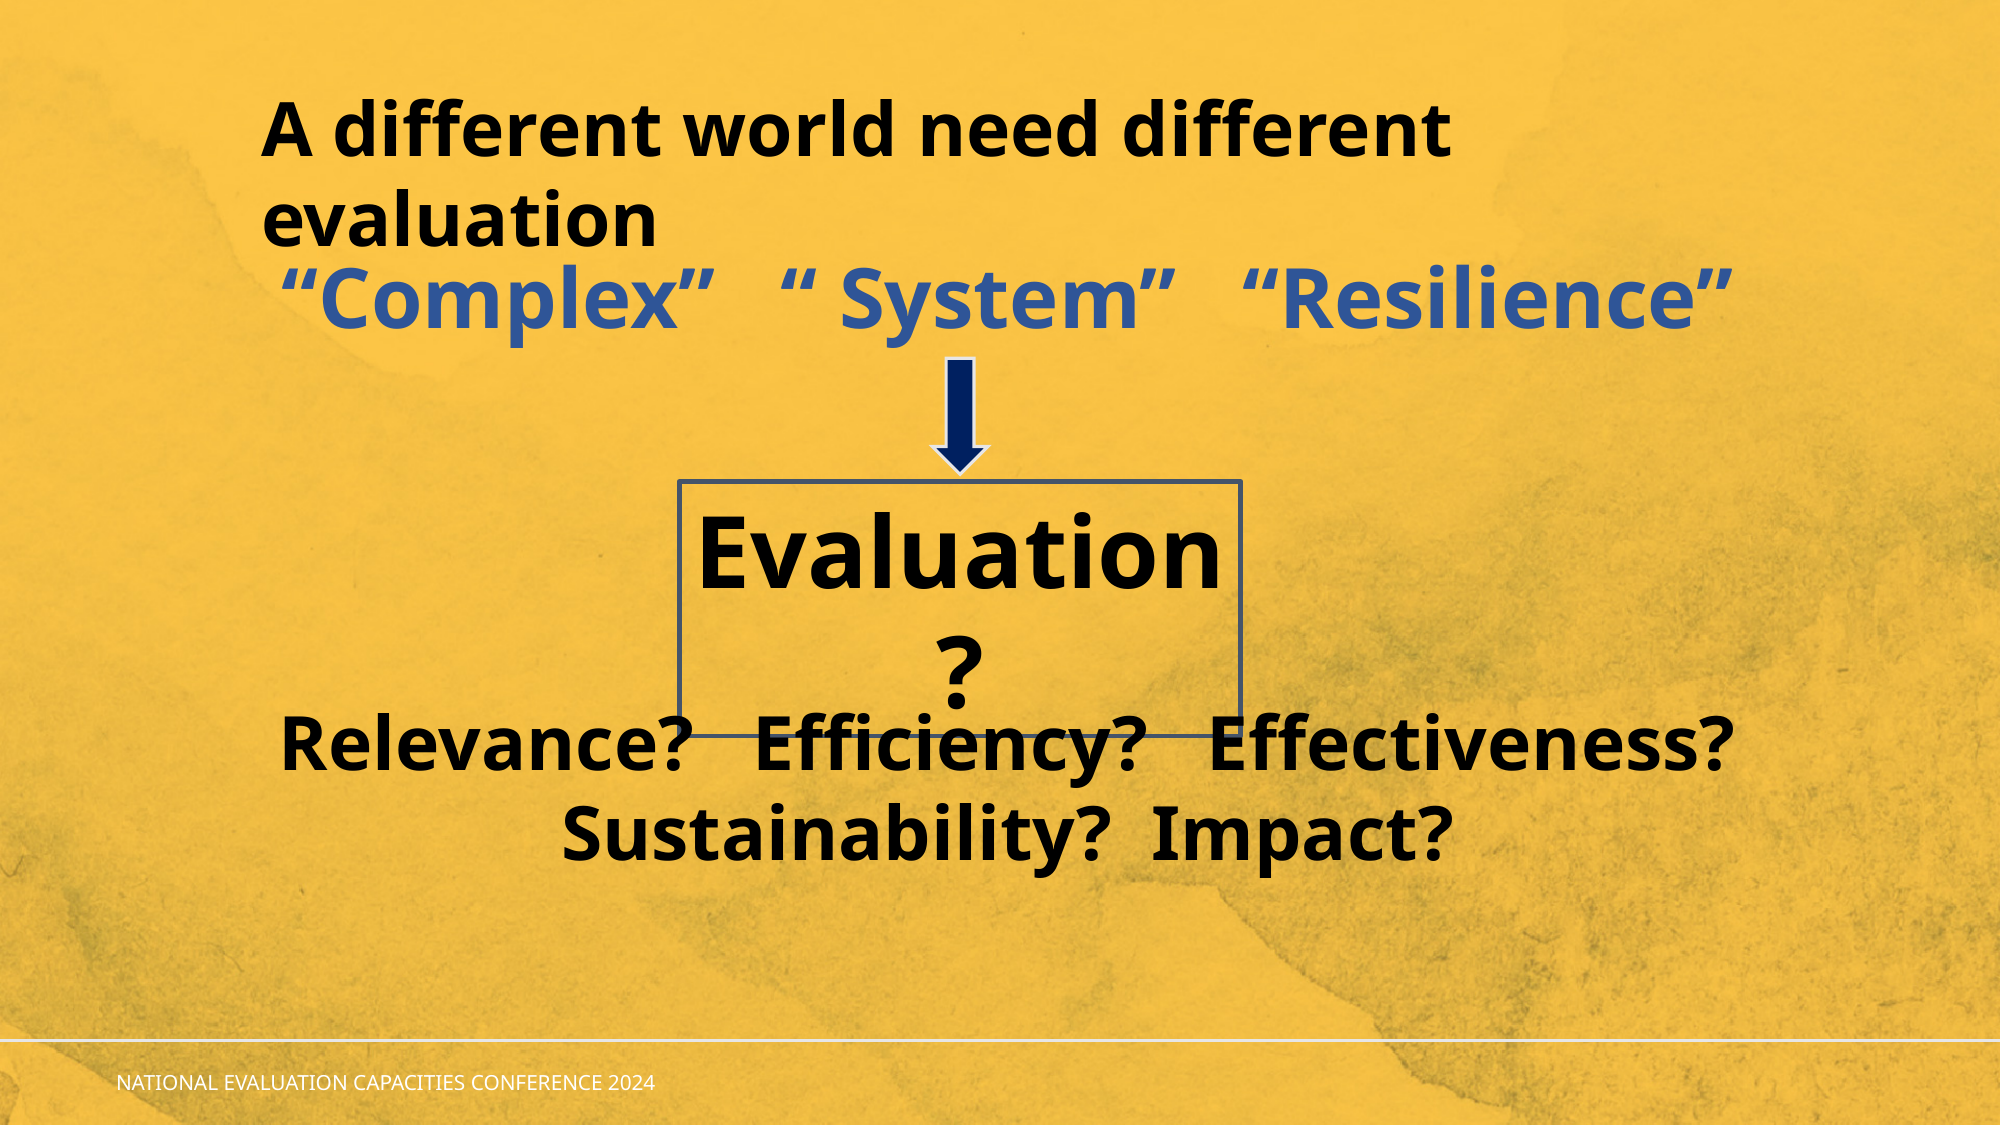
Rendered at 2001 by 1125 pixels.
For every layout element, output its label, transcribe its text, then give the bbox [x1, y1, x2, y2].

text_box Evaluation? [679, 481, 1241, 687]
text_box A different world need different evaluation [246, 74, 1779, 238]
text_box [928, 356, 992, 477]
picture [0, 0, 2000, 1039]
picture [0, 1042, 2000, 1125]
text_box “Complex” “ System” “Resilience” [169, 238, 1847, 353]
text_box Relevance? Efficiency? Effectiveness? Sustainability? Impact? [204, 687, 1812, 883]
